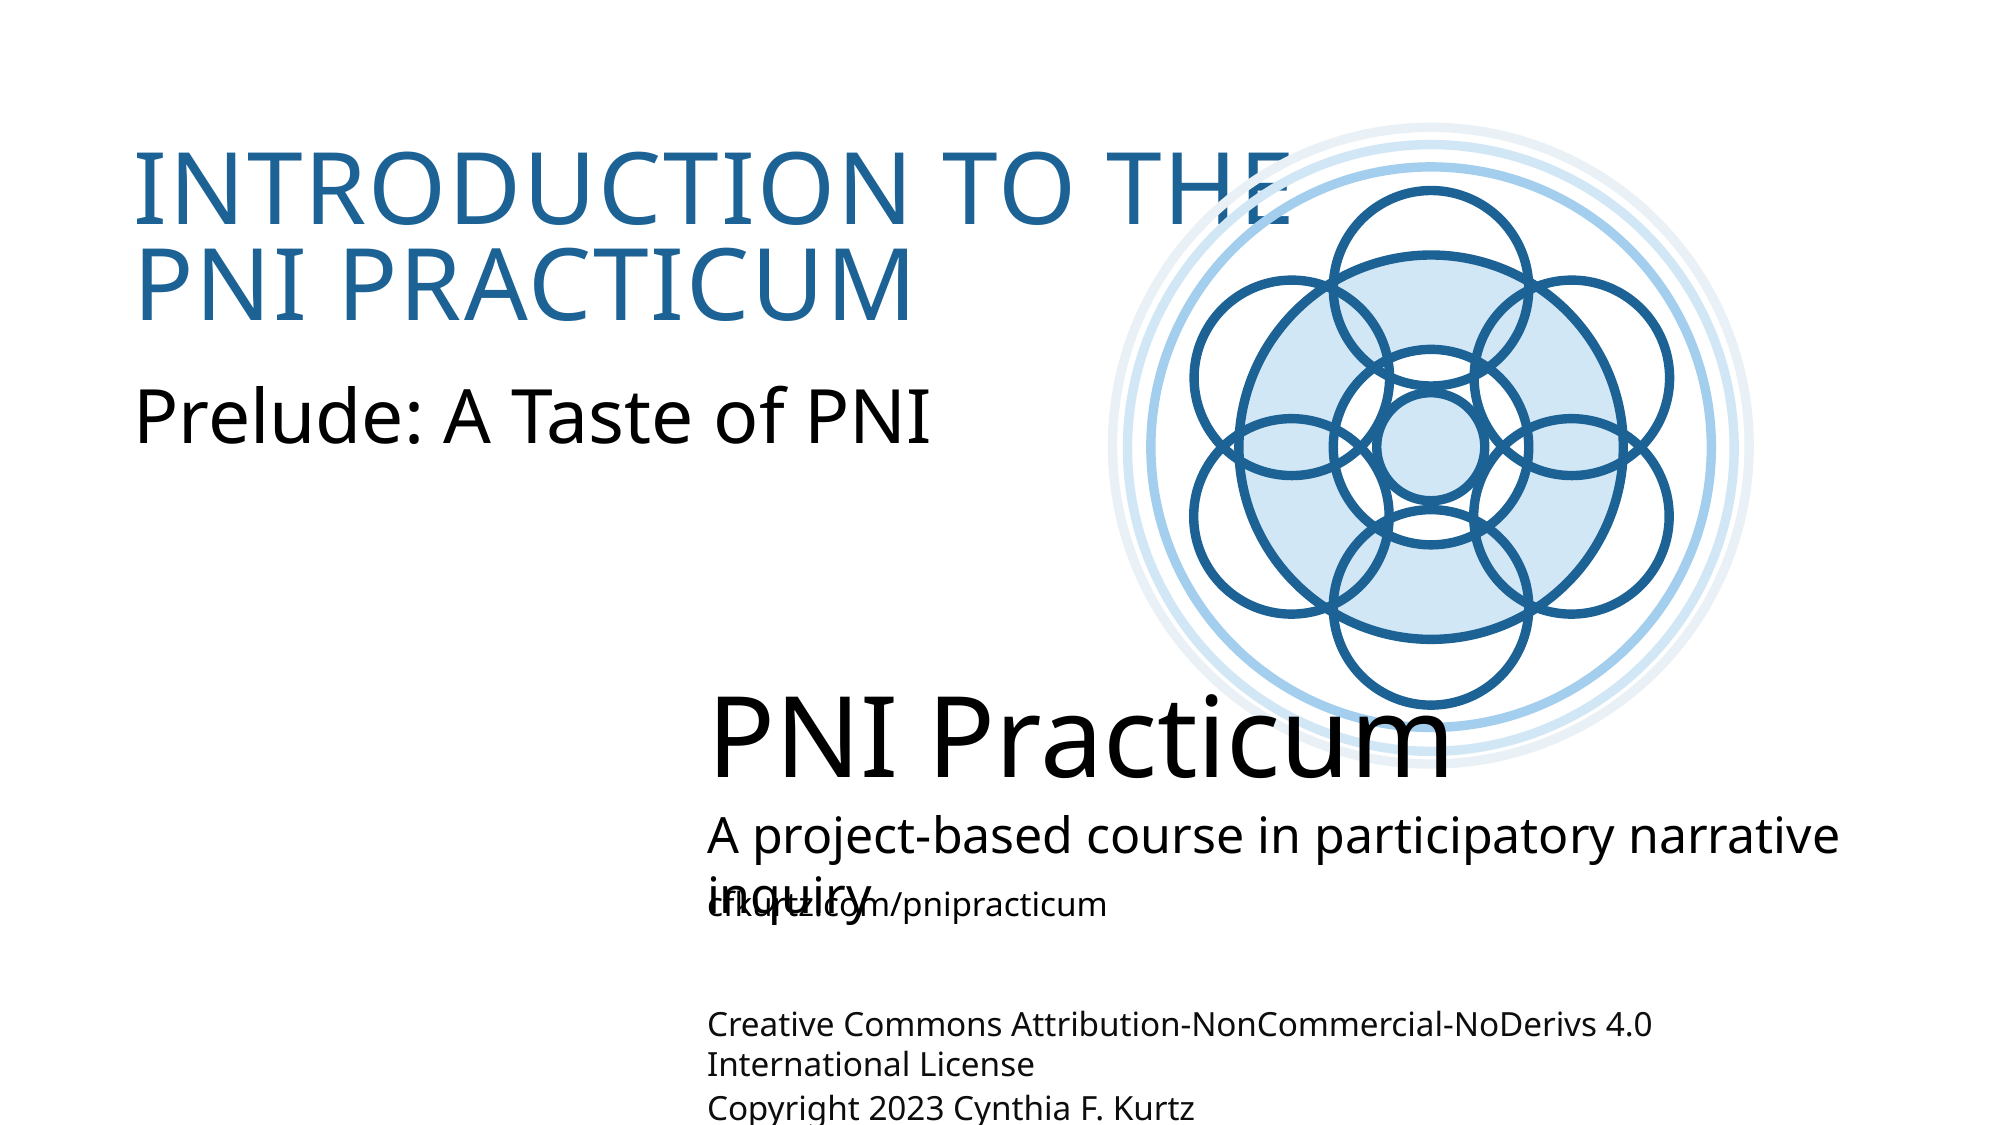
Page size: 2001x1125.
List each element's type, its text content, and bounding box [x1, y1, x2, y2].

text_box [1112, 127, 1750, 765]
text_box Creative Commons Attribution-NonCommercial-NoDerivs 4.0 International License Copyright 2023 Cynthia F. Kurtz [692, 995, 1810, 1104]
text_box cfkurtz.com/pnipracticum [692, 875, 1691, 926]
text_box Prelude: A Taste of PNI [118, 361, 954, 467]
text_box PNI Practicum A project-based course in participatory narrative inquiry [692, 657, 1941, 874]
title Introduction to the PNI Practicum [118, 120, 1842, 367]
